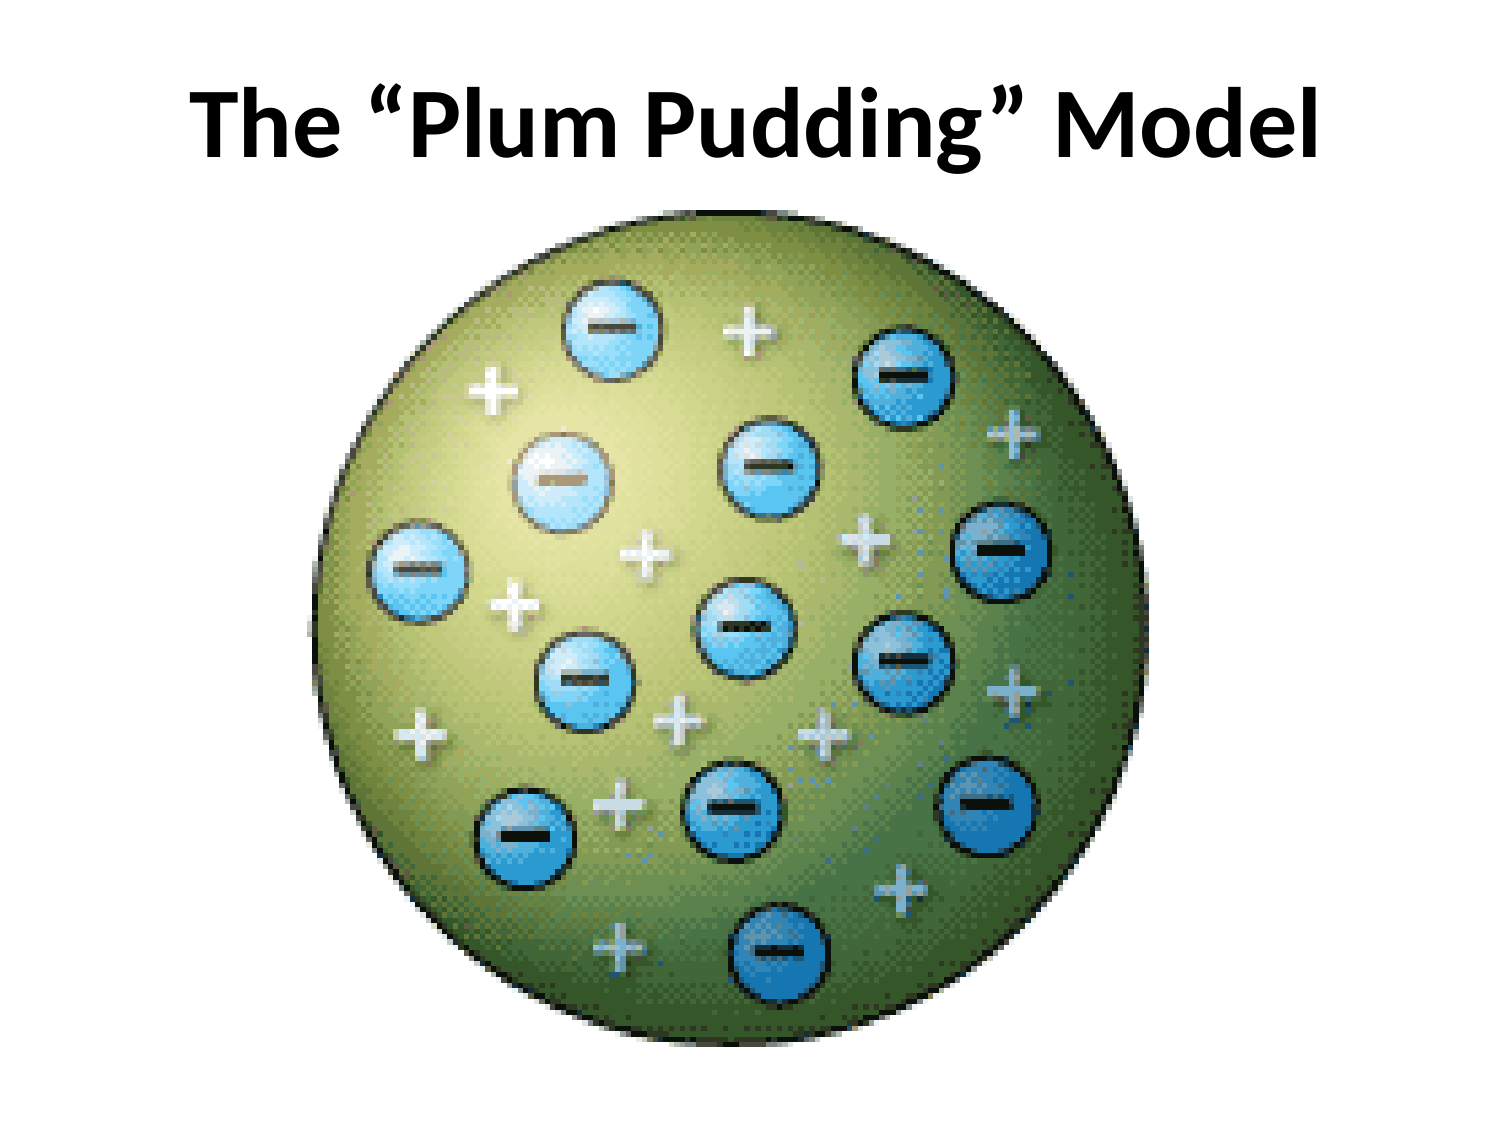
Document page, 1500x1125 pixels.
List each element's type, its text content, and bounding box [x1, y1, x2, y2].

picture [274, 162, 1194, 1076]
text_box The “Plum Pudding” Model [112, 50, 1400, 185]
